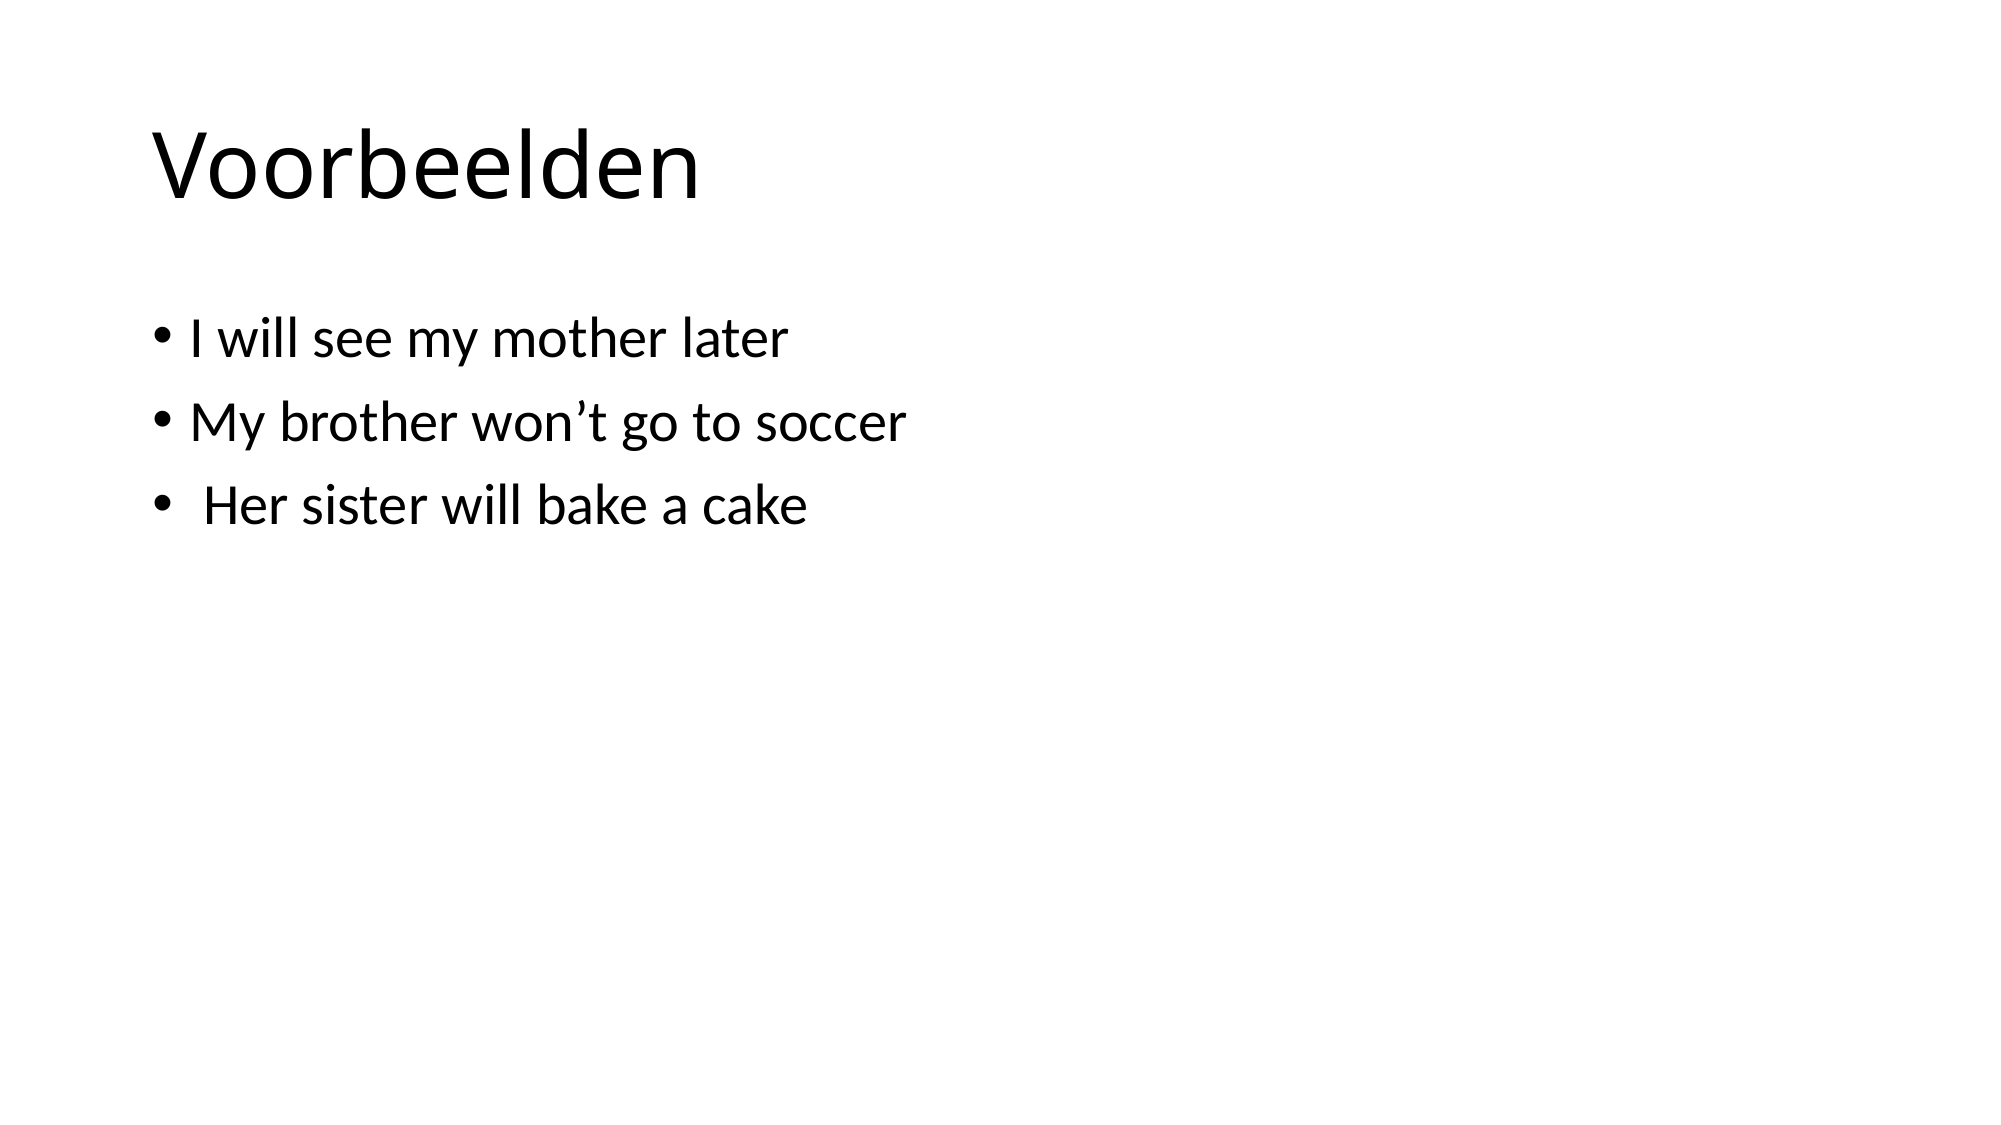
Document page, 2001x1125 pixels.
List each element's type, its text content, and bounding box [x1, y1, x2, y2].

title Voorbeelden [137, 59, 1863, 278]
list I will see my mother later My brother won’t go to soccer Her sister will bake a cake [137, 299, 1863, 1014]
